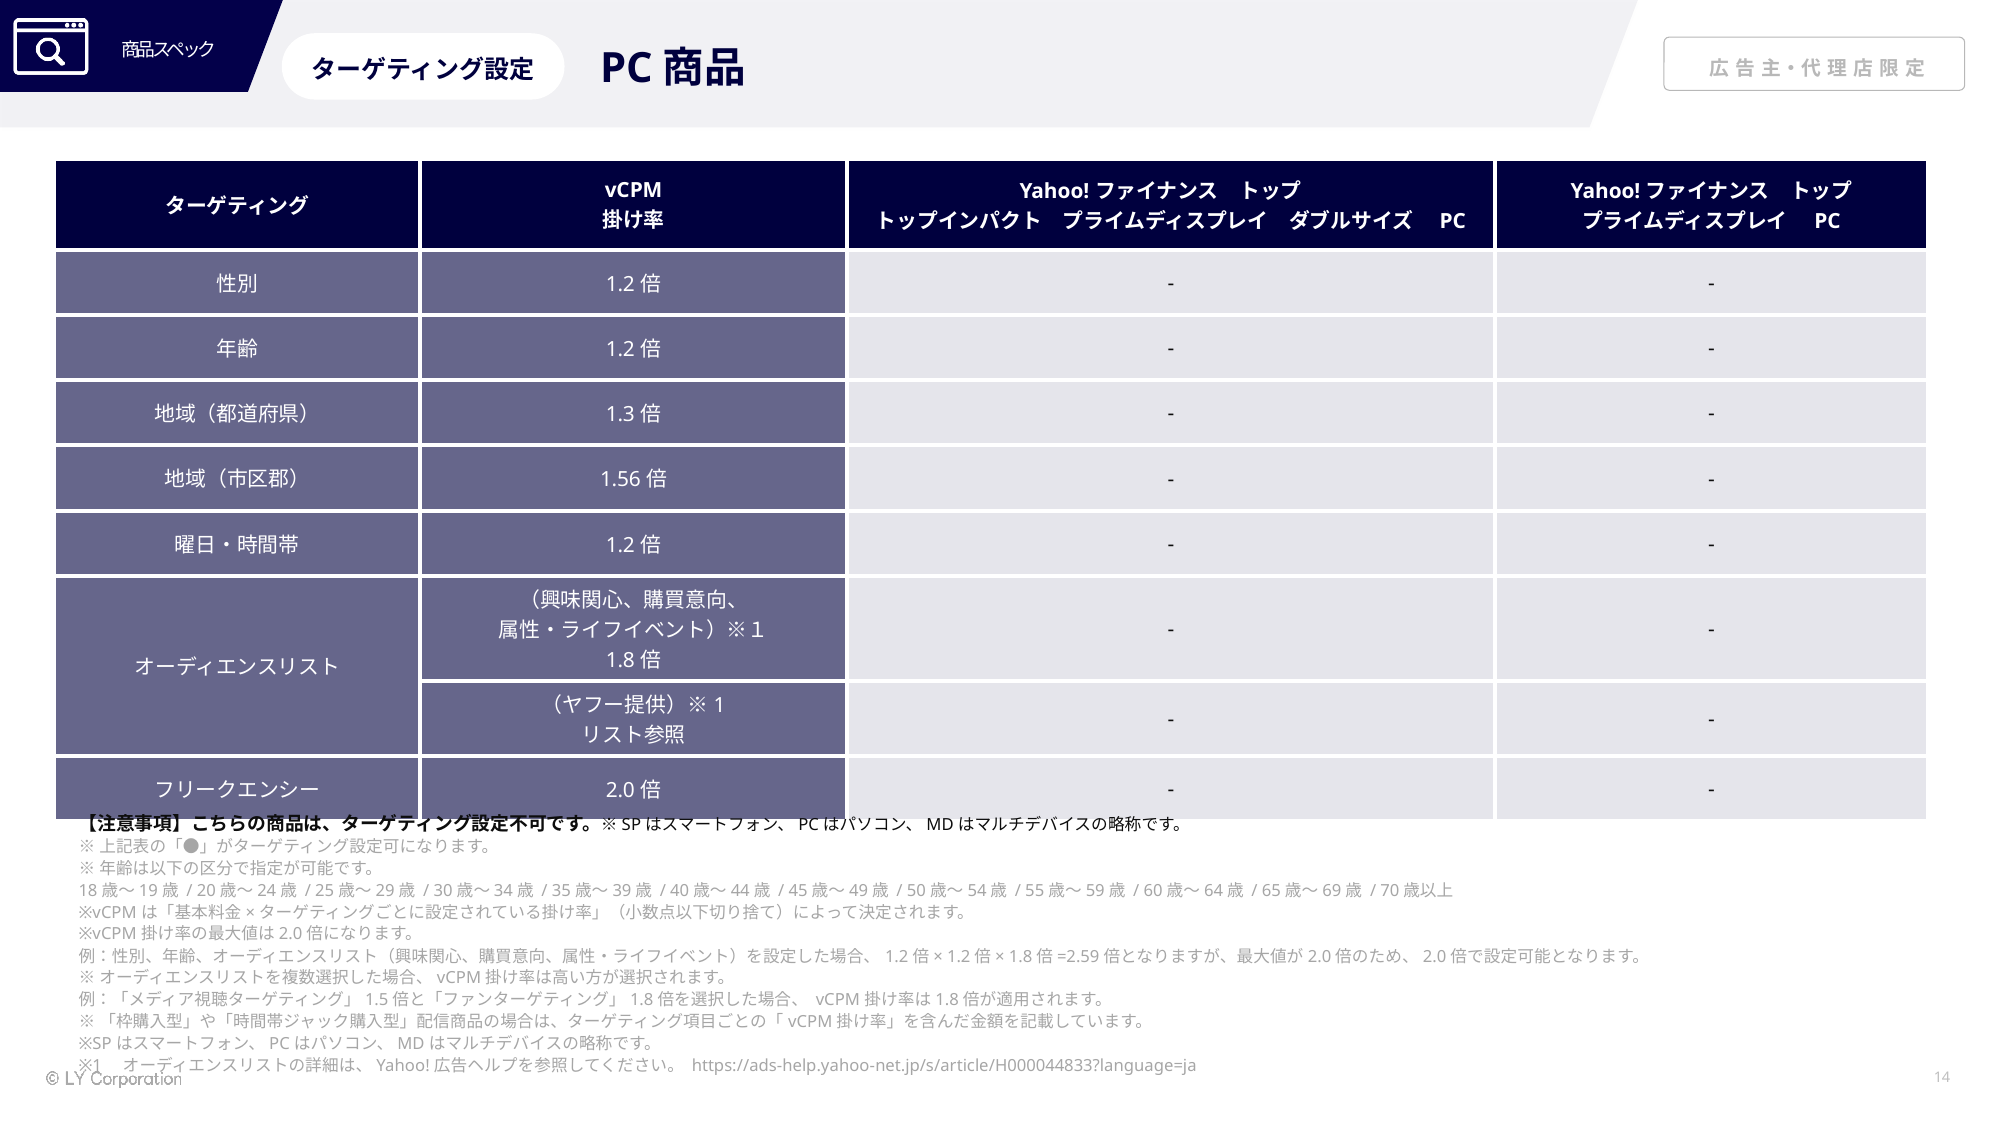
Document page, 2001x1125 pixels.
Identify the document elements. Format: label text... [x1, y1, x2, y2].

table_cell 地域（市区郡） [56, 447, 418, 509]
table_cell 1.2倍 [422, 513, 845, 574]
text_box 【注意事項】こちらの商品は、ターゲティング設定不可です。※SPはスマートフォン、PCはパソコン、MDはマルチデバイスの略称です。 ※上記表の「●」がターゲティング設定可になります。 ※年齢は以下の区分で指定が可能です。 18歳～19歳 / 20歳～24歳 / 25歳～29歳 / 30歳～34歳 / 35歳～39歳 / 40歳～44歳 / 45歳～49歳 / 50歳～54歳 / 55歳～59歳 / 60歳～64歳 / 65歳～69歳 / 70歳以上 ※vCPMは「基本料金×ターゲティングごとに設定されている掛け率」（小数点以下切り捨て）によって決定されます。 ※vCPM掛け率の最大値は2.0倍になります。 例：性別、年齢、オーディエンスリスト（興味関心、購買意向、属性・ライフイベント）を設定した場合、1.2倍× 1.2倍× 1.8倍=2.59倍となりますが、最大値が2.0倍のため、2.0倍で設定可能となります。 ※オーディエンスリストを複数選択した場合、vCPM掛け率は高い方が選択されます。 例：「メディア視聴ターゲティング」1.5倍と「ファンターゲティング」1.8倍を選択した場合、 vCPM掛け率は1.8倍が適用されます。 ※「枠購入型」や「時間帯ジャック購入型」配信商品の場合は、ターゲティング項目ごとの「vCPM掛け率」を含んだ金額を記載しています。 ※SPはスマートフォン、PCはパソコン、MDはマルチデバイスの略称です。 ※1 オーディエンスリストの詳細は、Yahoo!広告ヘルプを参照してください。 https://ads-help.yahoo-net.jp/s/article/H000044833?language=ja [78, 809, 1916, 1079]
table_cell - [1497, 252, 1926, 313]
table_cell - [1497, 382, 1926, 443]
text_box ターゲティング設定 [280, 32, 566, 101]
table_cell - [1497, 447, 1926, 509]
table_header vCPM 掛け率 [422, 161, 845, 248]
table_cell - [1497, 578, 1926, 679]
table_cell - [849, 252, 1493, 313]
table_cell 1.56倍 [422, 447, 845, 509]
table_cell - [1497, 758, 1926, 819]
table_cell - [849, 578, 1493, 679]
list 商品スペック [97, 13, 240, 81]
table_cell 地域（都道府県） [56, 382, 418, 443]
table_cell - [849, 447, 1493, 509]
table_cell 1.2倍 [422, 317, 845, 378]
table_header Yahoo!ファイナンス トップ プライムディスプレイ PC [1497, 161, 1926, 248]
picture [46, 1071, 181, 1088]
table_cell 年齢 [56, 317, 418, 378]
table_cell （ヤフー提供）※1 リスト参照 [422, 683, 845, 754]
table_cell - [849, 317, 1493, 378]
table_cell - [1497, 513, 1926, 574]
table_cell - [849, 683, 1493, 754]
list PC商品 [599, 41, 1481, 97]
table_cell 曜日・時間帯 [56, 513, 418, 574]
table_cell フリークエンシー [56, 758, 418, 819]
table_cell オーディエンスリスト [56, 578, 418, 754]
table_cell 2.0倍 [422, 758, 845, 809]
table_cell 1.3倍 [422, 382, 845, 443]
table_cell （興味関心、購買意向、 属性・ライフイベント）※１ 1.8倍 [422, 578, 845, 679]
table_cell - [849, 758, 1493, 809]
table_cell 性別 [56, 252, 418, 313]
table_cell - [849, 513, 1493, 574]
picture [9, 5, 92, 87]
table_cell 1.2倍 [422, 252, 845, 313]
table_cell - [1497, 317, 1926, 378]
table_cell - [849, 382, 1493, 443]
table_cell - [1497, 683, 1926, 754]
table_header ターゲティング [56, 161, 418, 248]
table_header Yahoo!ファイナンス トップ トップインパクト プライムディスプレイ ダブルサイズ PC [849, 161, 1493, 248]
